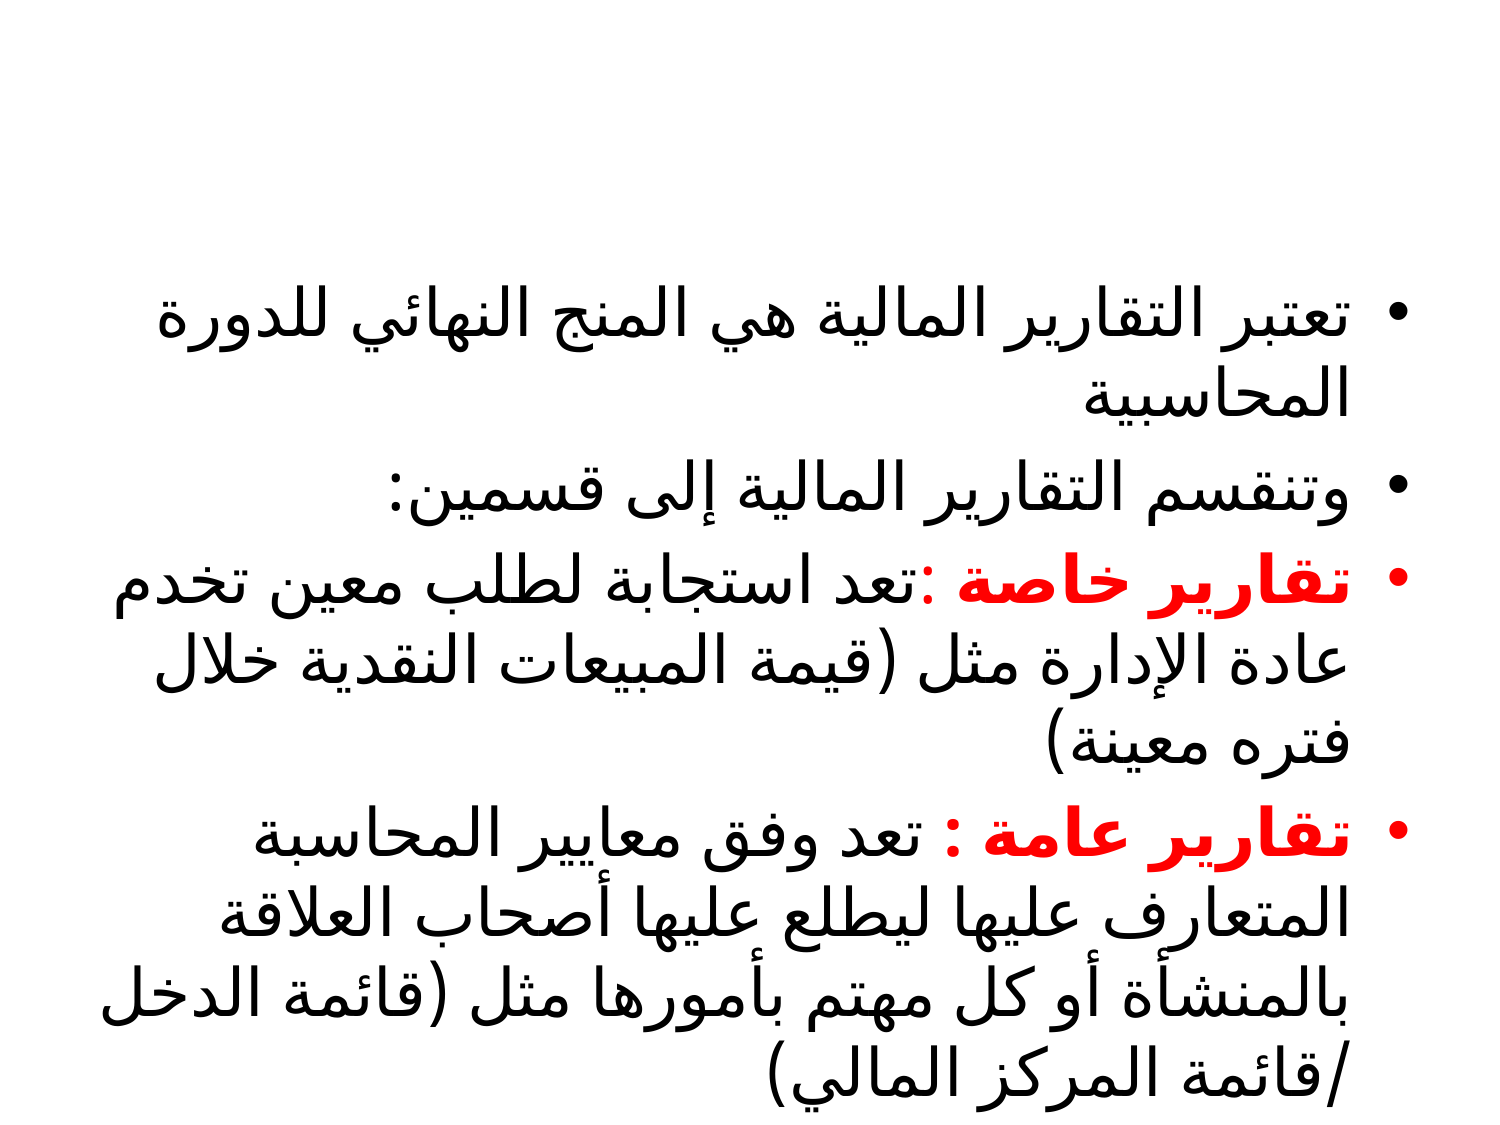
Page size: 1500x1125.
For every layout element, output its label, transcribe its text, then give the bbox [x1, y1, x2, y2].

list تعتبر التقارير المالية هي المنج النهائي للدورة المحاسبية وتنقسم التقارير المالية إلى قسمين: تقارير خاصة :تعد استجابة لطلب معين تخدم عادة الإدارة مثل (قيمة المبيعات النقدية خلال فتره معينة) تقارير عامة : تعد وفق معايير المحاسبة المتعارف عليها ليطلع عليها أصحاب العلاقة بالمنشأة أو كل مهتم بأمورها مثل (قائمة الدخل /قائمة المركز المالي) [75, 262, 1425, 1005]
